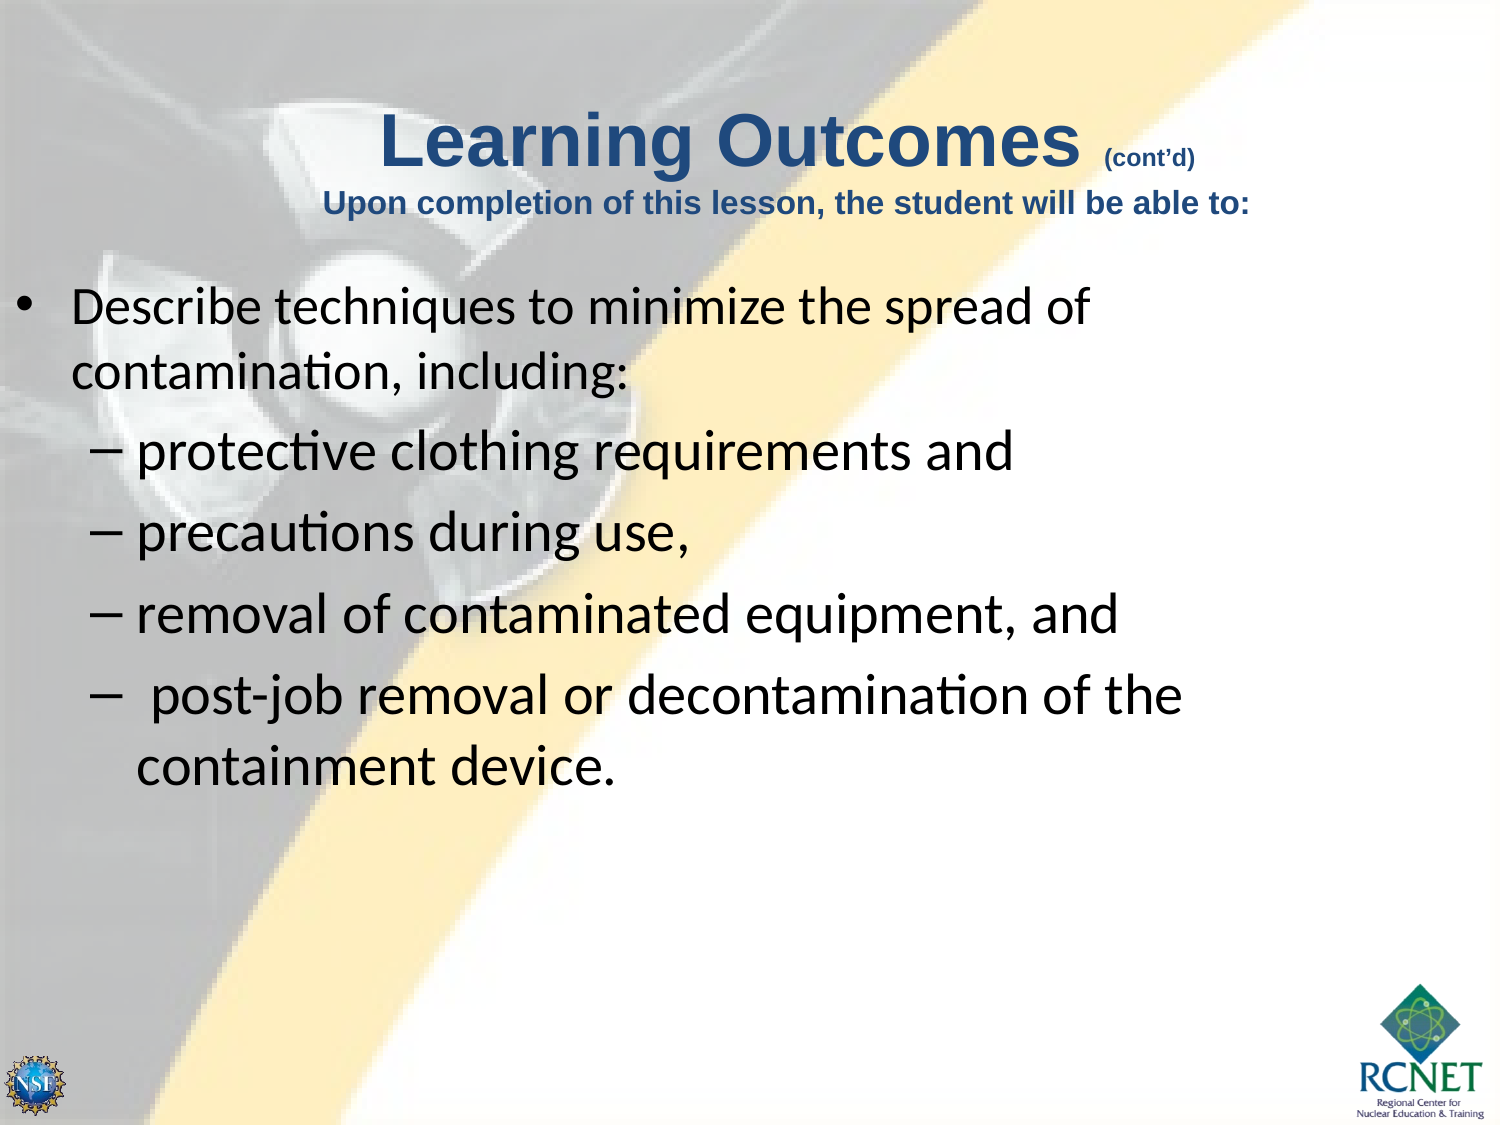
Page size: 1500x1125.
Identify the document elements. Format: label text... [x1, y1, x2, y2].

picture [1332, 977, 1500, 1125]
picture [0, 1056, 75, 1116]
text_box Learning Outcomes (cont’d) Upon completion of this lesson, the student will be able to: [200, 62, 1375, 250]
list Describe techniques to minimize the spread of contamination, including: protective clothing requirements and precautions during use, removal of contaminated equipment, and post-job removal or decontamination of the containment device. [0, 262, 1350, 1038]
